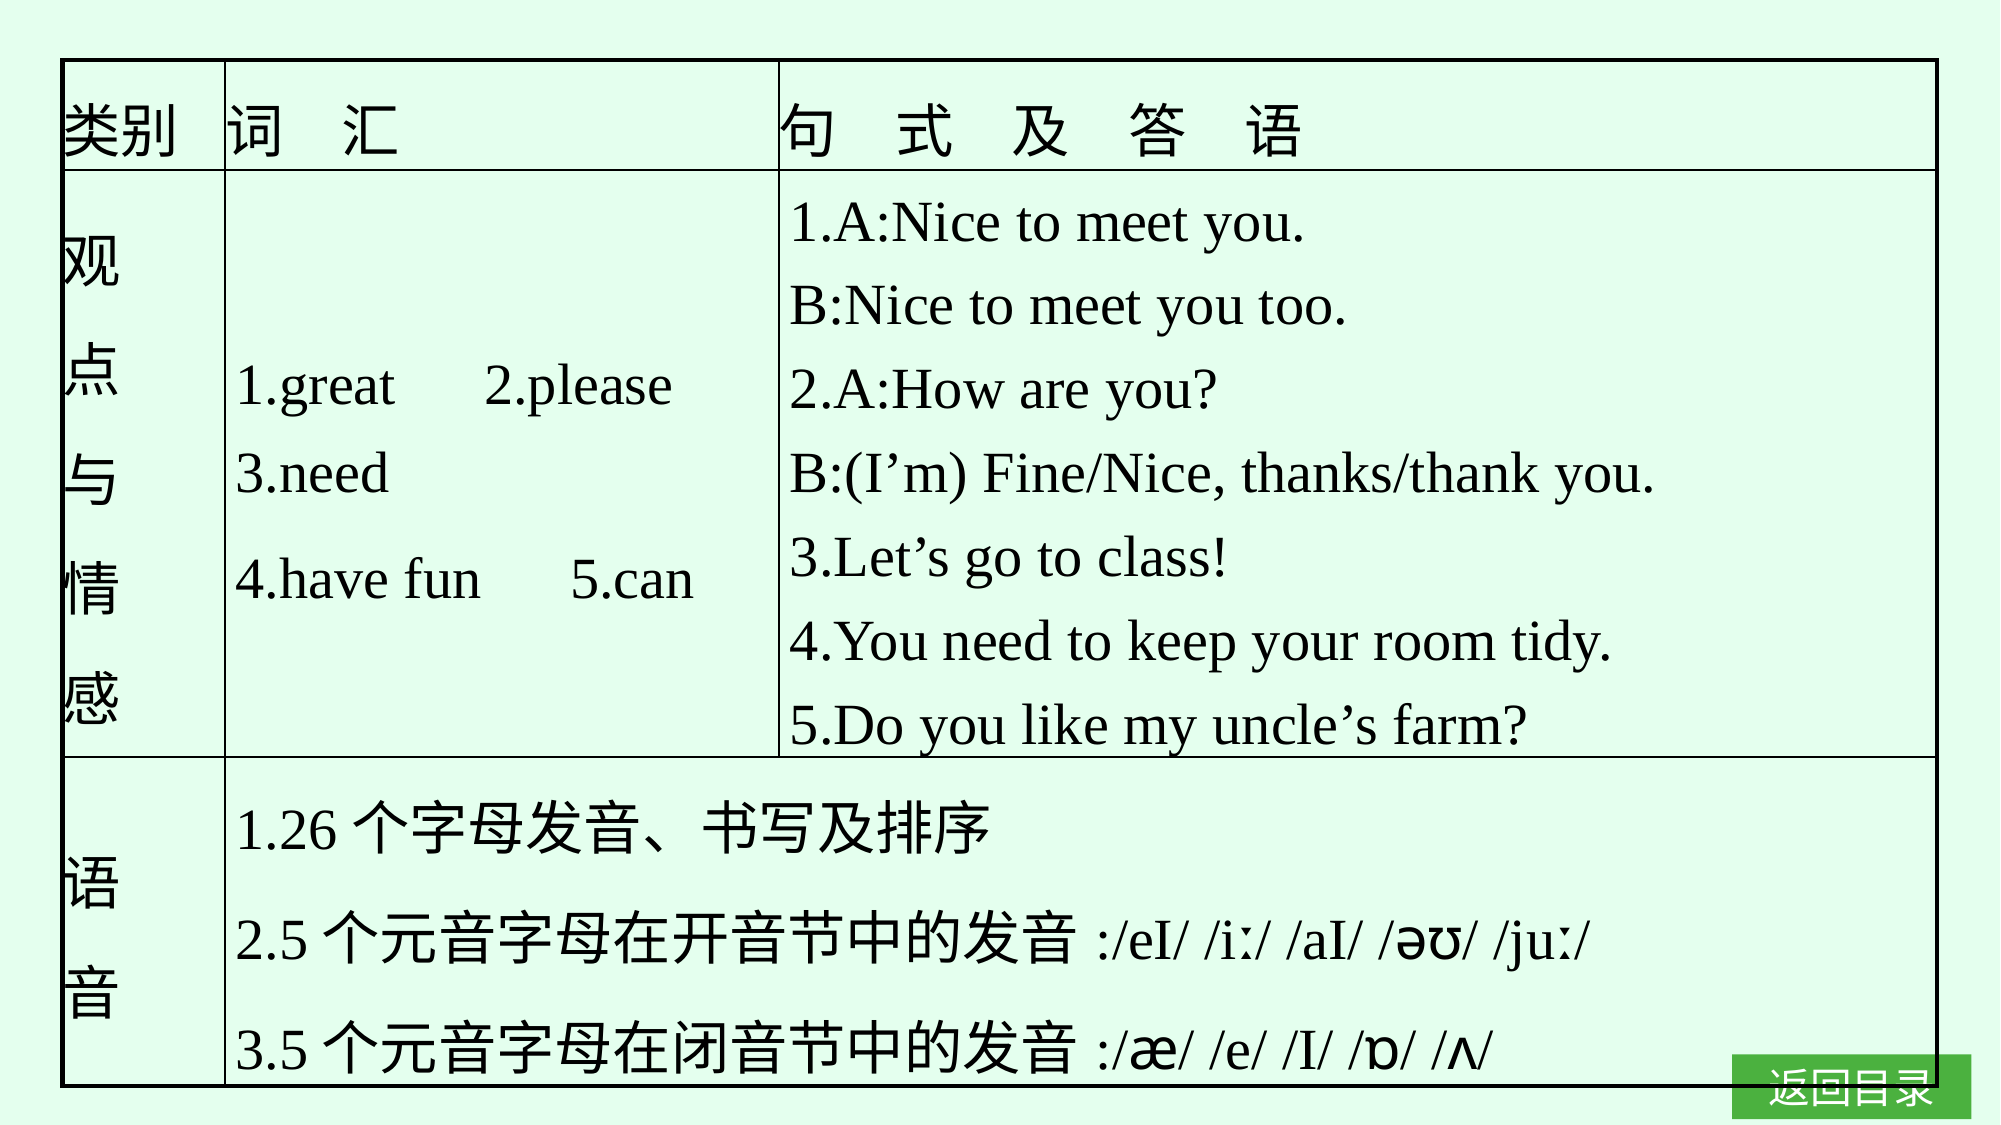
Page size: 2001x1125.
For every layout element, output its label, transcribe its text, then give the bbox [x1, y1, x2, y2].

table_cell 1.26个字母发音、书写及排序 2.5个元音字母在开音节中的发音:/eI/ /iː/ /aI/ /əʊ/ /juː/ 3.5个元音字母在闭音节中的发音:/æ/ /e/ /I/ /ɒ/ /ʌ/ [226, 758, 1935, 1084]
table_cell 1.A:Nice to meet you. B:Nice to meet you too. 2.A:How are you? B:(I’m) Fine/Nice, thanks/thank you. 3.Let’s go to class! 4.You need to keep your room tidy. 5.Do you like my uncle’s farm? [780, 171, 1935, 756]
table_header 句 式 及 答 语 [780, 62, 1935, 169]
table_header 类别 [65, 62, 224, 169]
table_cell 1.great 2.please 3.need 4.have fun 5.can [226, 171, 778, 756]
table_header 词 汇 [226, 62, 778, 169]
table_cell 语 音 [65, 758, 224, 1084]
table_cell 观 点 与 情 感 [65, 171, 224, 756]
